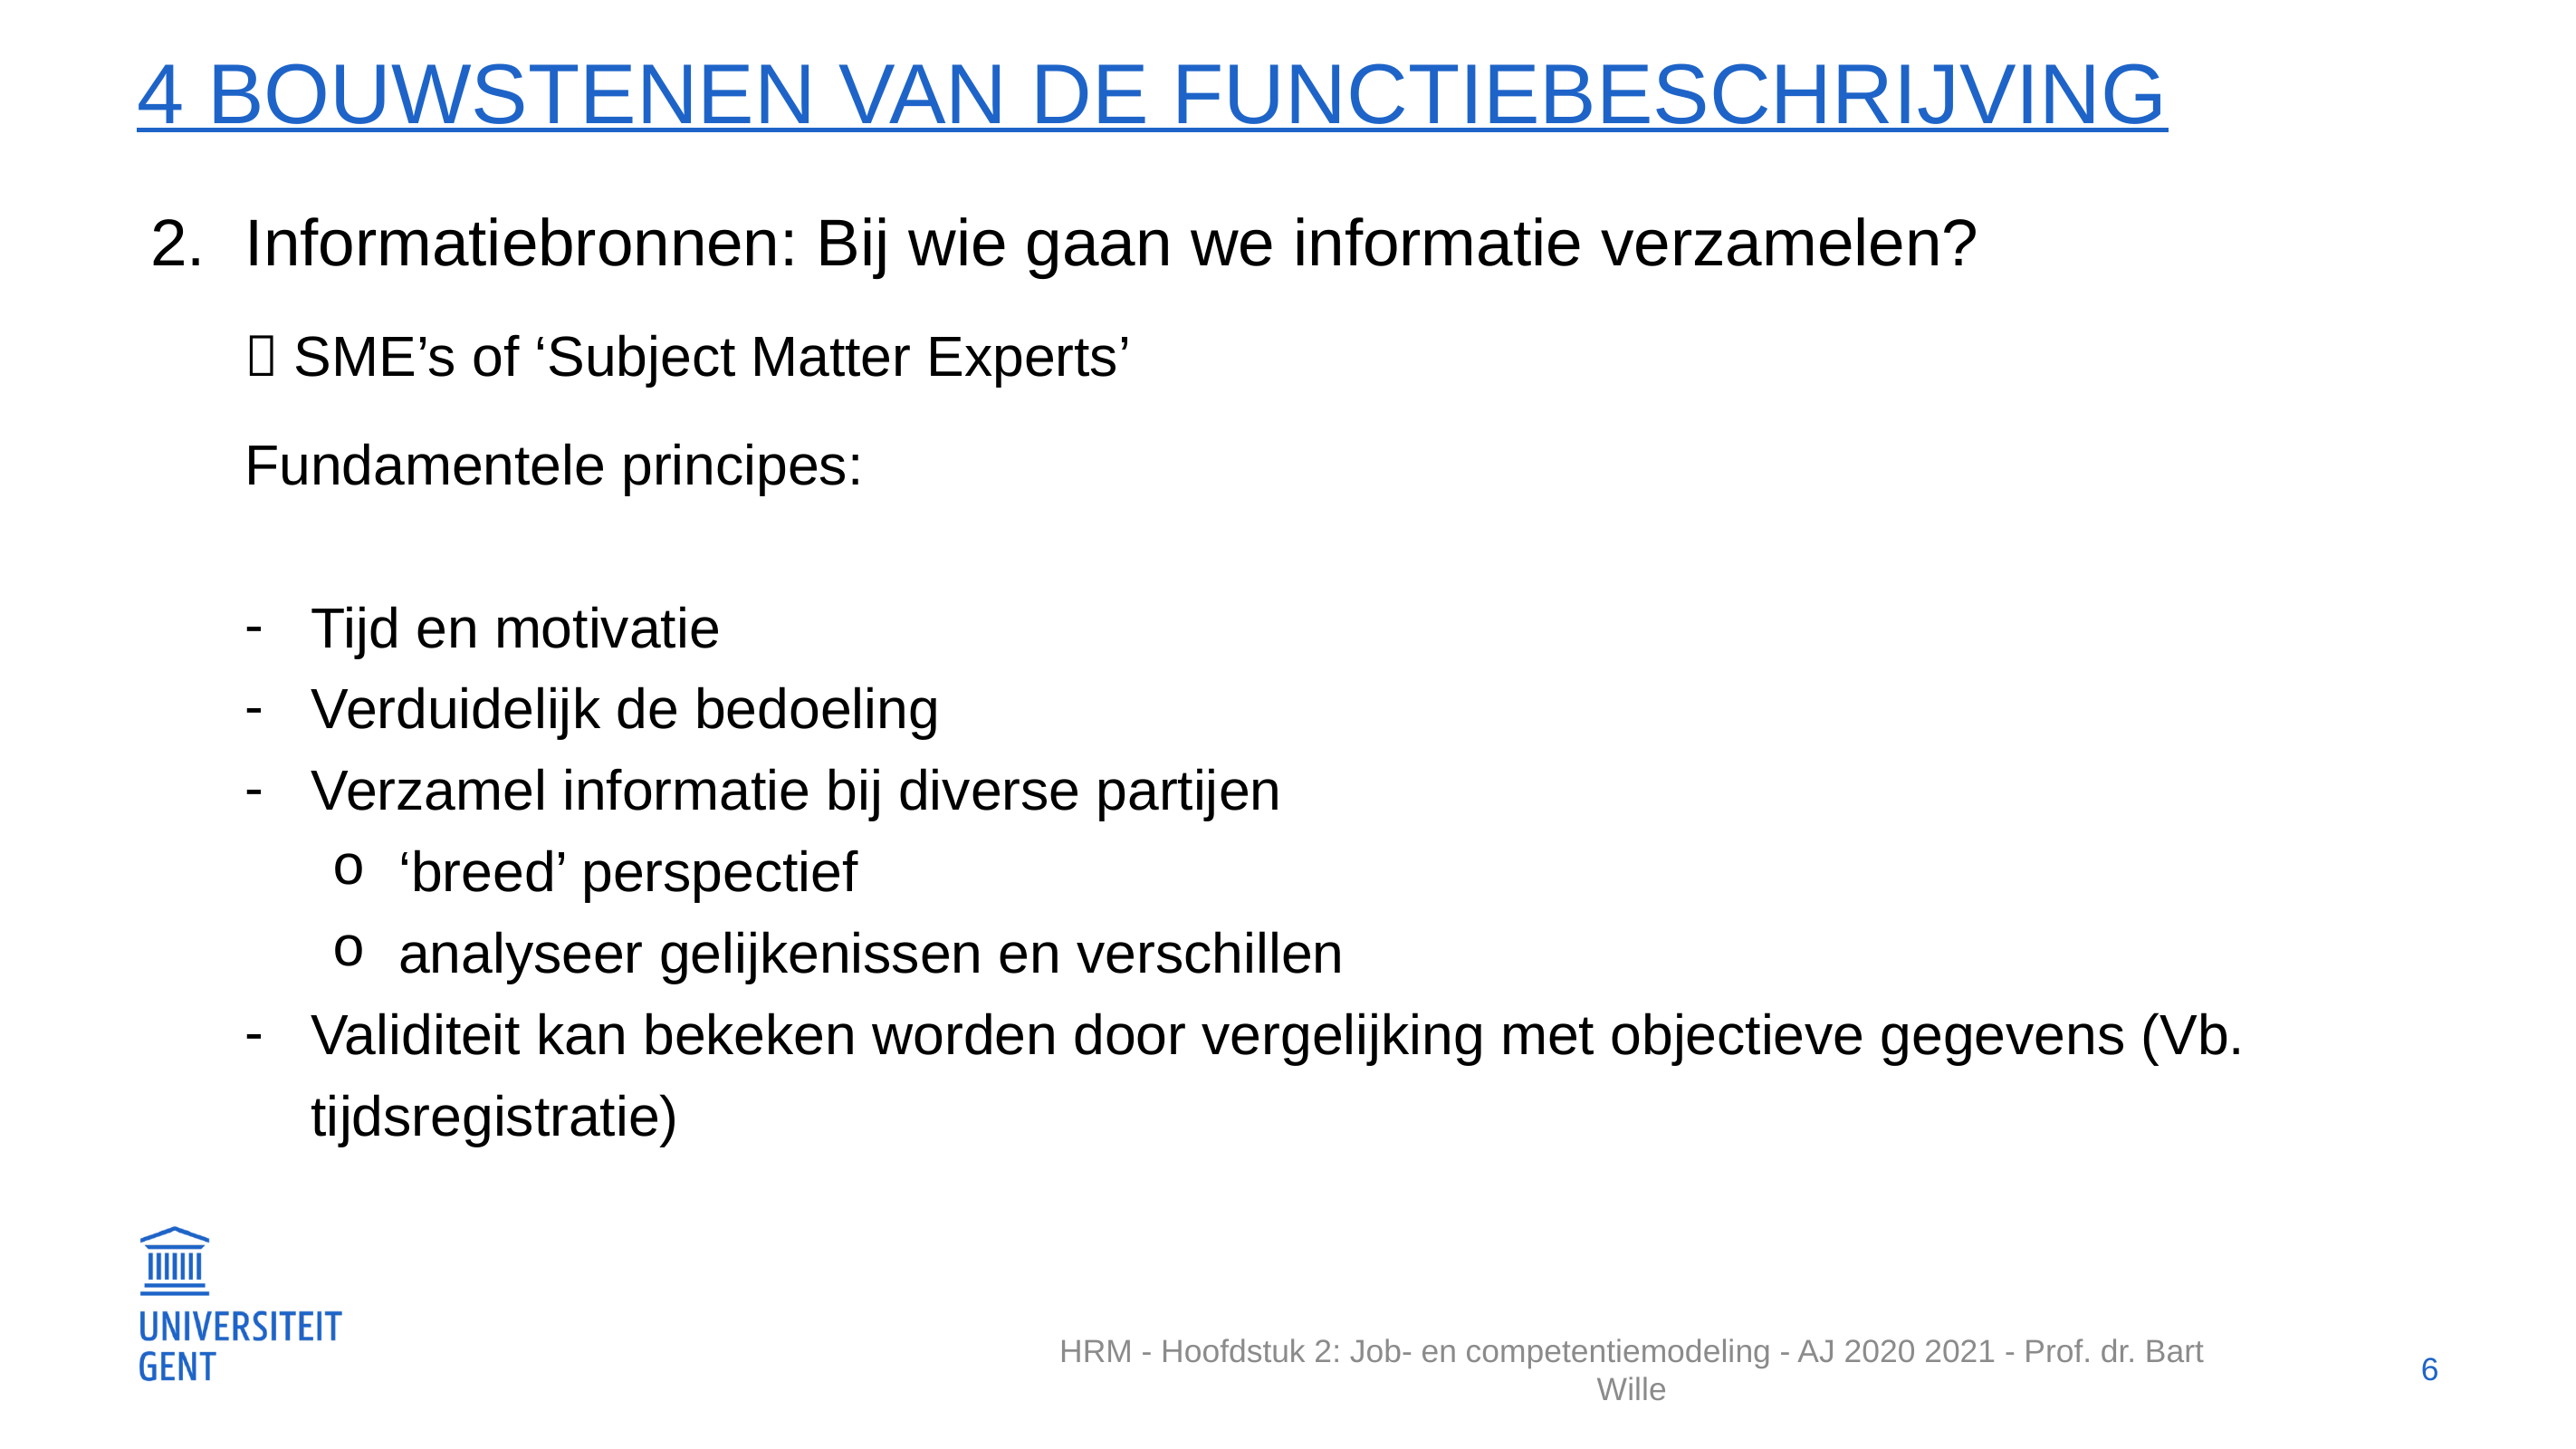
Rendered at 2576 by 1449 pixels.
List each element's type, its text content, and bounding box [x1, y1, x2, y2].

list Informatiebronnen: Bij wie gaan we informatie verzamelen?  SME’s of ‘Subject Matter Experts’ Fundamentele principes: Tijd en motivatie Verduidelijk de bedoeling Verzamel informatie bij diverse partijen ‘breed’ perspectief analyseer gelijkenissen en verschillen Validiteit kan bekeken worden door vergelijking met objectieve gegevens (Vb. tijdsregistratie) [124, 177, 2456, 1173]
slide_number 6 [2315, 1329, 2453, 1407]
footer HRM - Hoofdstuk 2: Job- en competentiemodeling - AJ 2020 2021 - Prof. dr. Bart Wille [1011, 1336, 2253, 1402]
picture [72, 1174, 415, 1449]
title 4 bouwstenen van de functiebeschrijving [123, 20, 2456, 149]
